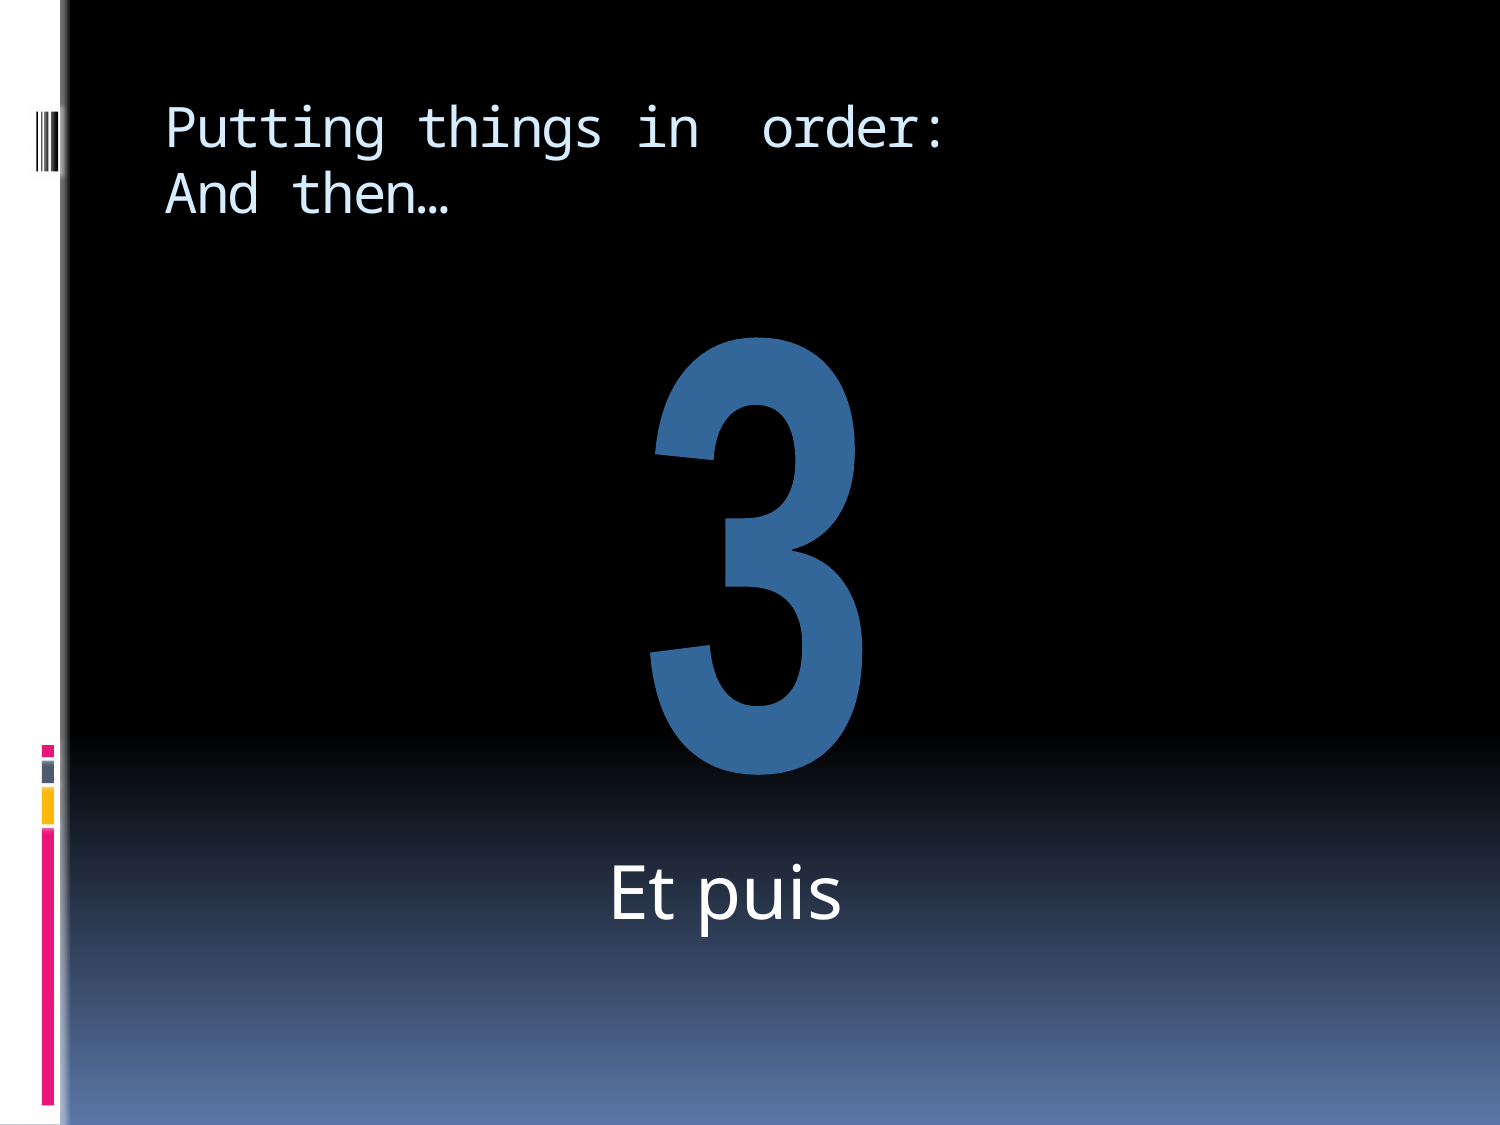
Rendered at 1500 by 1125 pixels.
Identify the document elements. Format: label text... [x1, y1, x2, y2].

title Putting things in order: And then… [150, 83, 1425, 234]
text_box Et puis [75, 837, 1375, 943]
